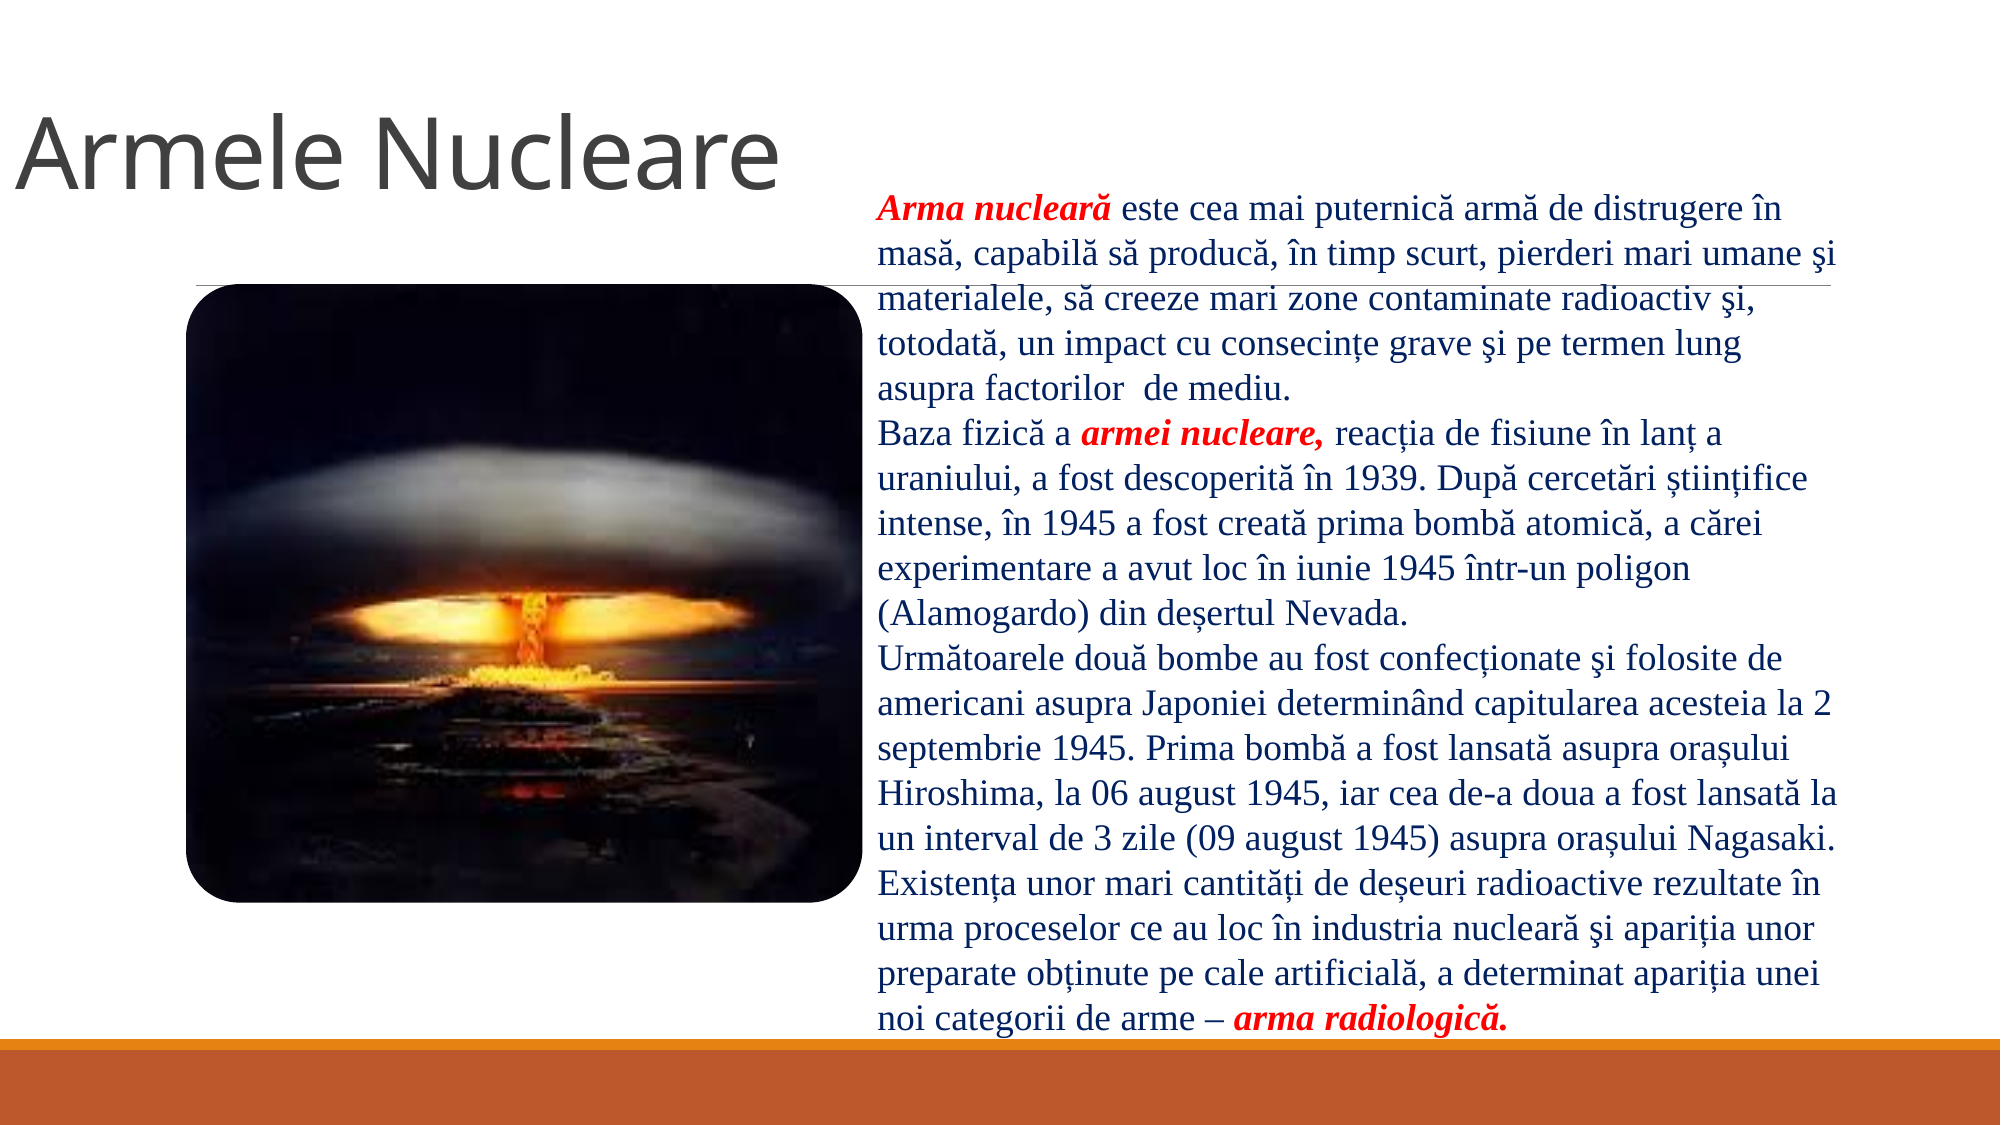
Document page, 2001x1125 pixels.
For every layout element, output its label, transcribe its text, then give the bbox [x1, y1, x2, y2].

picture [185, 283, 863, 904]
title Armele Nucleare [0, 0, 1725, 218]
text_box Arma nucleară este cea mai puternică armă de distrugere în masă, capabilă să producă, în timp scurt, pierderi mari umane şi materialele, să creeze mari zone contaminate radioactiv şi, totodată, un impact cu consecințe grave şi pe termen lung asupra factorilor de mediu. Baza fizică a armei nucleare, reacția de fisiune în lanț a uraniului, a fost descoperită în 1939. După cercetări științifice intense, în 1945 a fost creată prima bombă atomică, a cărei experimentare a avut loc în iunie 1945 într-un poligon (Alamogardo) din deșertul Nevada. Următoarele două bombe au fost confecționate şi folosite de americani asupra Japoniei determinând capitularea acesteia la 2 septembrie 1945. Prima bombă a fost lansată asupra orașului Hiroshima, la 06 august 1945, iar cea de-a doua a fost lansată la un interval de 3 zile (09 august 1945) asupra orașului Nagasaki. Existența unor mari cantități de deșeuri radioactive rezultate în urma proceselor ce au loc în industria nucleară şi apariția unor preparate obținute pe cale artificială, a determinat apariția unei noi categorii de arme – arma radiologică. [862, 175, 1863, 1090]
